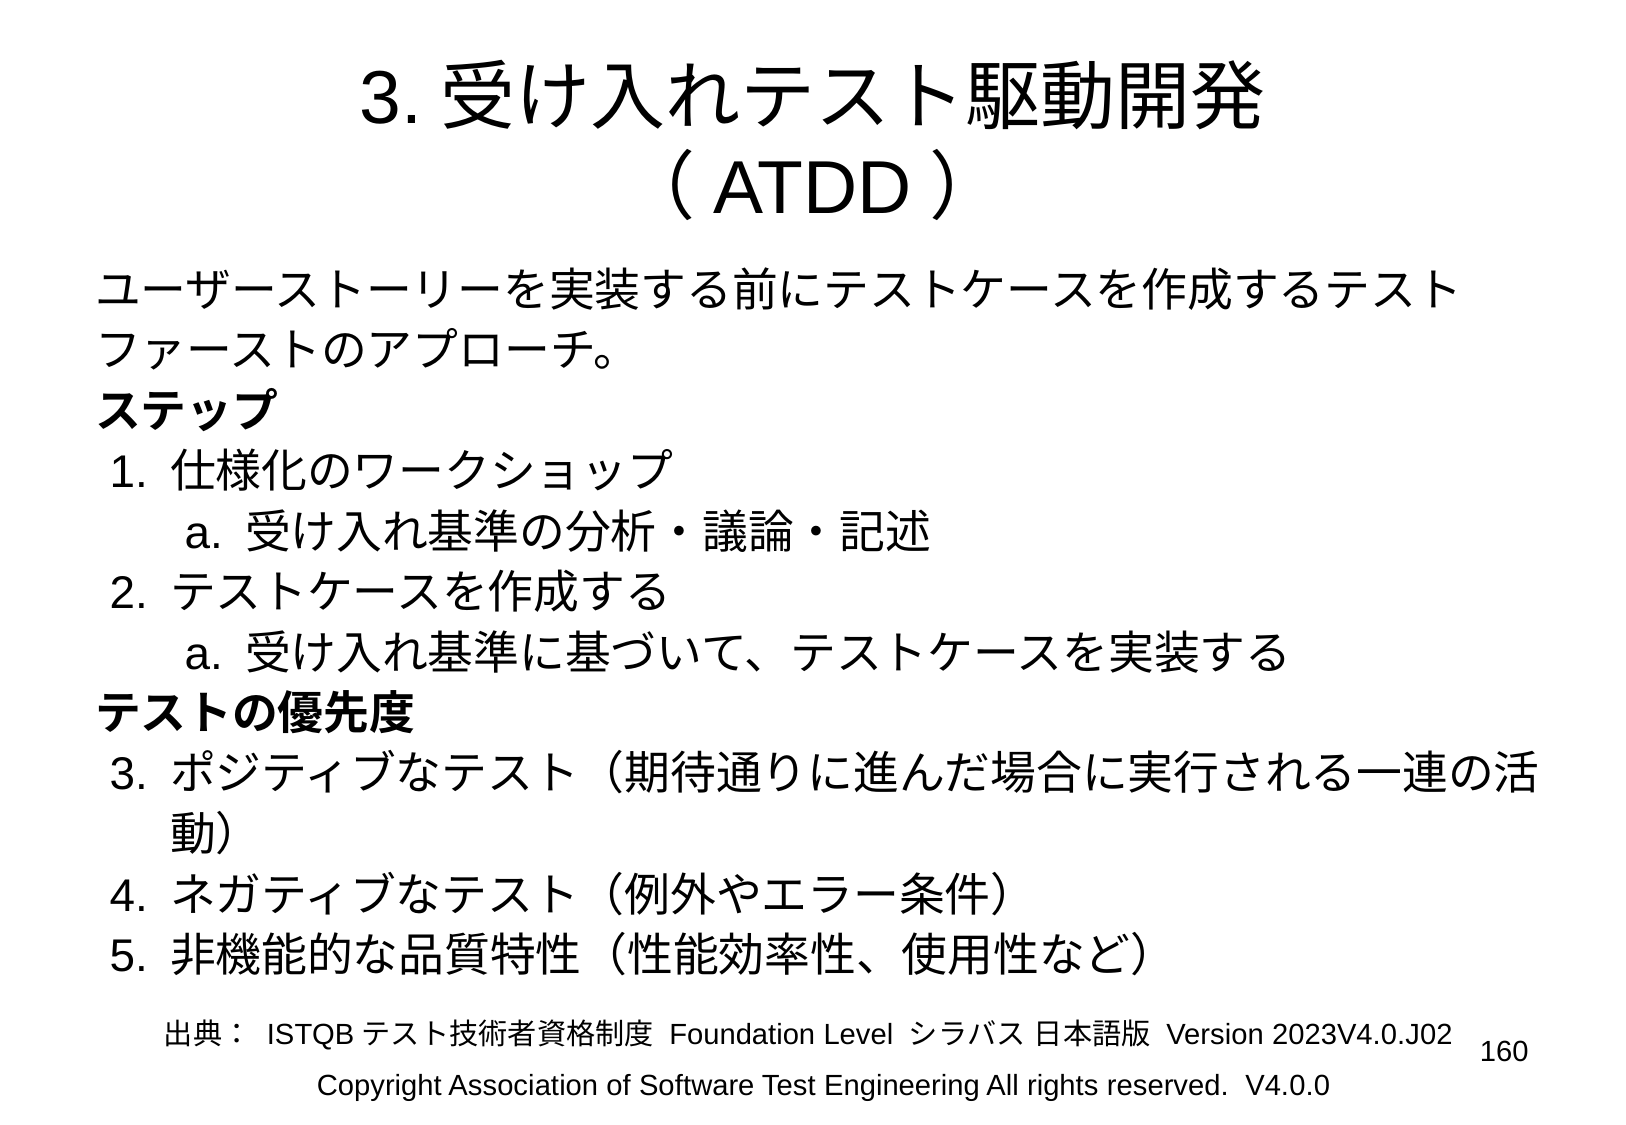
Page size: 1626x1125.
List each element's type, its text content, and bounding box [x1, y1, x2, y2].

slide_number ‹#› [1415, 1058, 1544, 1103]
title 3.受け入れテスト駆動開発 （ATDD） [81, 45, 1544, 233]
text_box 出典： ISTQBテスト技術者資格制度 Foundation Level シラバス 日本語版 Version 2023V4.0.J02 [44, 1008, 1573, 1058]
footer Copyright Association of Software Test Engineering All rights reserved. V4.0.0 [233, 1058, 1415, 1103]
list ユーザーストーリーを実装する前にテストケースを作成するテストファーストのアプローチ。 ステップ 仕様化のワークショップ 受け入れ基準の分析・議論・記述 テストケースを作成する 受け入れ基準に基づいて、テストケースを実装する テストの優先度 ポジティブなテスト（期待通りに進んだ場合に実行される一連の活動） ネガティブなテスト（例外やエラー条件） 非機能的な品質特性（性能効率性、使用性など） [79, 247, 1569, 1044]
